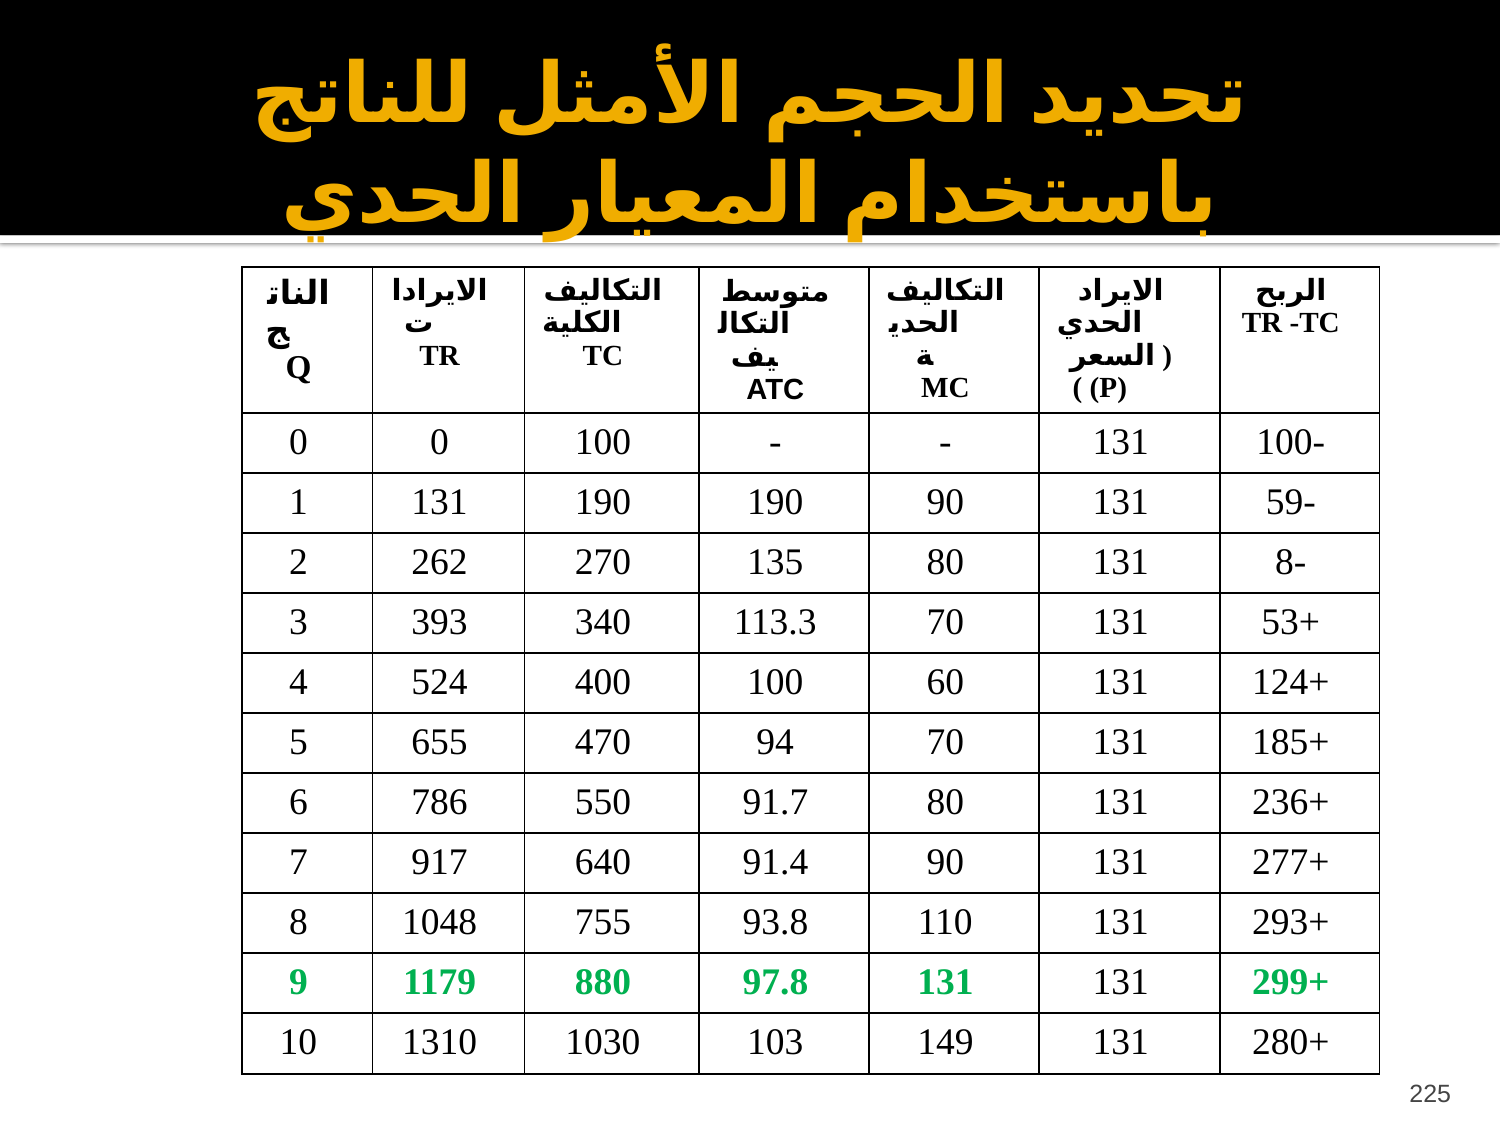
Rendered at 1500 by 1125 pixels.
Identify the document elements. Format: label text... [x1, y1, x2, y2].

table_cell 135 [700, 534, 868, 592]
table_cell 113.3 [700, 594, 868, 652]
table_header الايراد الحدي ( السعر (P) ) [1040, 268, 1219, 412]
table_header التكاليف الكلية TC [525, 268, 698, 412]
table_cell 340 [525, 594, 698, 652]
table_cell 4 [243, 654, 372, 712]
table_cell 470 [525, 714, 698, 772]
table_cell 400 [525, 654, 698, 712]
table_cell -100 [1221, 414, 1379, 472]
table_cell 524 [373, 654, 524, 712]
table_cell 2 [243, 534, 372, 592]
table_cell 131 [1040, 594, 1219, 652]
table_cell +185 [1221, 714, 1379, 772]
table_cell 10 [243, 1014, 372, 1073]
table_cell 0 [243, 414, 372, 472]
table_cell 190 [525, 474, 698, 532]
table_cell 90 [870, 474, 1038, 532]
table_cell 70 [870, 714, 1038, 772]
table_cell 60 [870, 654, 1038, 712]
table_cell 131 [1040, 414, 1219, 472]
table_cell 0 [373, 414, 524, 472]
table_cell 131 [1040, 654, 1219, 712]
table_cell +280 [1221, 1014, 1379, 1073]
table_cell +299 [1221, 954, 1379, 1012]
table_cell 755 [525, 894, 698, 952]
table_cell 393 [373, 594, 524, 652]
table_cell 80 [870, 534, 1038, 592]
table_cell 190 [700, 474, 868, 532]
table_cell 131 [1040, 714, 1219, 772]
table_cell 131 [1040, 894, 1219, 952]
table_cell 91.4 [700, 834, 868, 892]
table_cell 131 [1040, 954, 1219, 1012]
table_header الربح TR -TC [1221, 268, 1379, 412]
table_cell 6 [243, 774, 372, 832]
table_cell 131 [1040, 1014, 1219, 1073]
table_cell 70 [870, 594, 1038, 652]
table_cell 91.7 [700, 774, 868, 832]
table_cell 880 [525, 954, 698, 1012]
title تحديد الحجم الأمثل للناتج باستخدام المعيار الحدي [75, 45, 1425, 233]
table_cell 100 [525, 414, 698, 472]
table_cell 1048 [373, 894, 524, 952]
table_cell 5 [243, 714, 372, 772]
table_cell 97.8 [700, 954, 868, 1012]
table_cell +236 [1221, 774, 1379, 832]
table_cell 149 [870, 1014, 1038, 1073]
table_cell 1310 [373, 1014, 524, 1073]
table_header الايرادات TR [373, 268, 524, 412]
table_cell 640 [525, 834, 698, 892]
table_cell 80 [870, 774, 1038, 832]
table_header متوسط التكاليف ATC [700, 268, 868, 412]
table_cell 131 [1040, 474, 1219, 532]
table_cell 1030 [525, 1014, 698, 1073]
table_cell - [700, 414, 868, 472]
table_header الناتج Q [243, 268, 372, 412]
table_cell 131 [870, 954, 1038, 1012]
table_cell +293 [1221, 894, 1379, 952]
table_cell 93.8 [700, 894, 868, 952]
table_cell 917 [373, 834, 524, 892]
table_cell 131 [373, 474, 524, 532]
table_header التكاليف الحدية MC [870, 268, 1038, 412]
table_cell 1 [243, 474, 372, 532]
table_cell 103 [700, 1014, 868, 1073]
table_cell +277 [1221, 834, 1379, 892]
table_cell 655 [373, 714, 524, 772]
table_cell 100 [700, 654, 868, 712]
table_cell - [870, 414, 1038, 472]
table_cell 131 [1040, 534, 1219, 592]
table_cell 131 [1040, 834, 1219, 892]
table_cell 262 [373, 534, 524, 592]
table_cell 110 [870, 894, 1038, 952]
table_cell +124 [1221, 654, 1379, 712]
table_cell -8 [1221, 534, 1379, 592]
table_cell 786 [373, 774, 524, 832]
table_cell 94 [700, 714, 868, 772]
table_cell 131 [1040, 774, 1219, 832]
table_cell 270 [525, 534, 698, 592]
slide_number 225 [1345, 1062, 1467, 1108]
table_cell +53 [1221, 594, 1379, 652]
table_cell 3 [243, 594, 372, 652]
table_cell 1179 [373, 954, 524, 1012]
table_cell 550 [525, 774, 698, 832]
table_cell 9 [243, 954, 372, 1012]
table_cell 7 [243, 834, 372, 892]
table_cell 8 [243, 894, 372, 952]
table_cell 90 [870, 834, 1038, 892]
table_cell -59 [1221, 474, 1379, 532]
